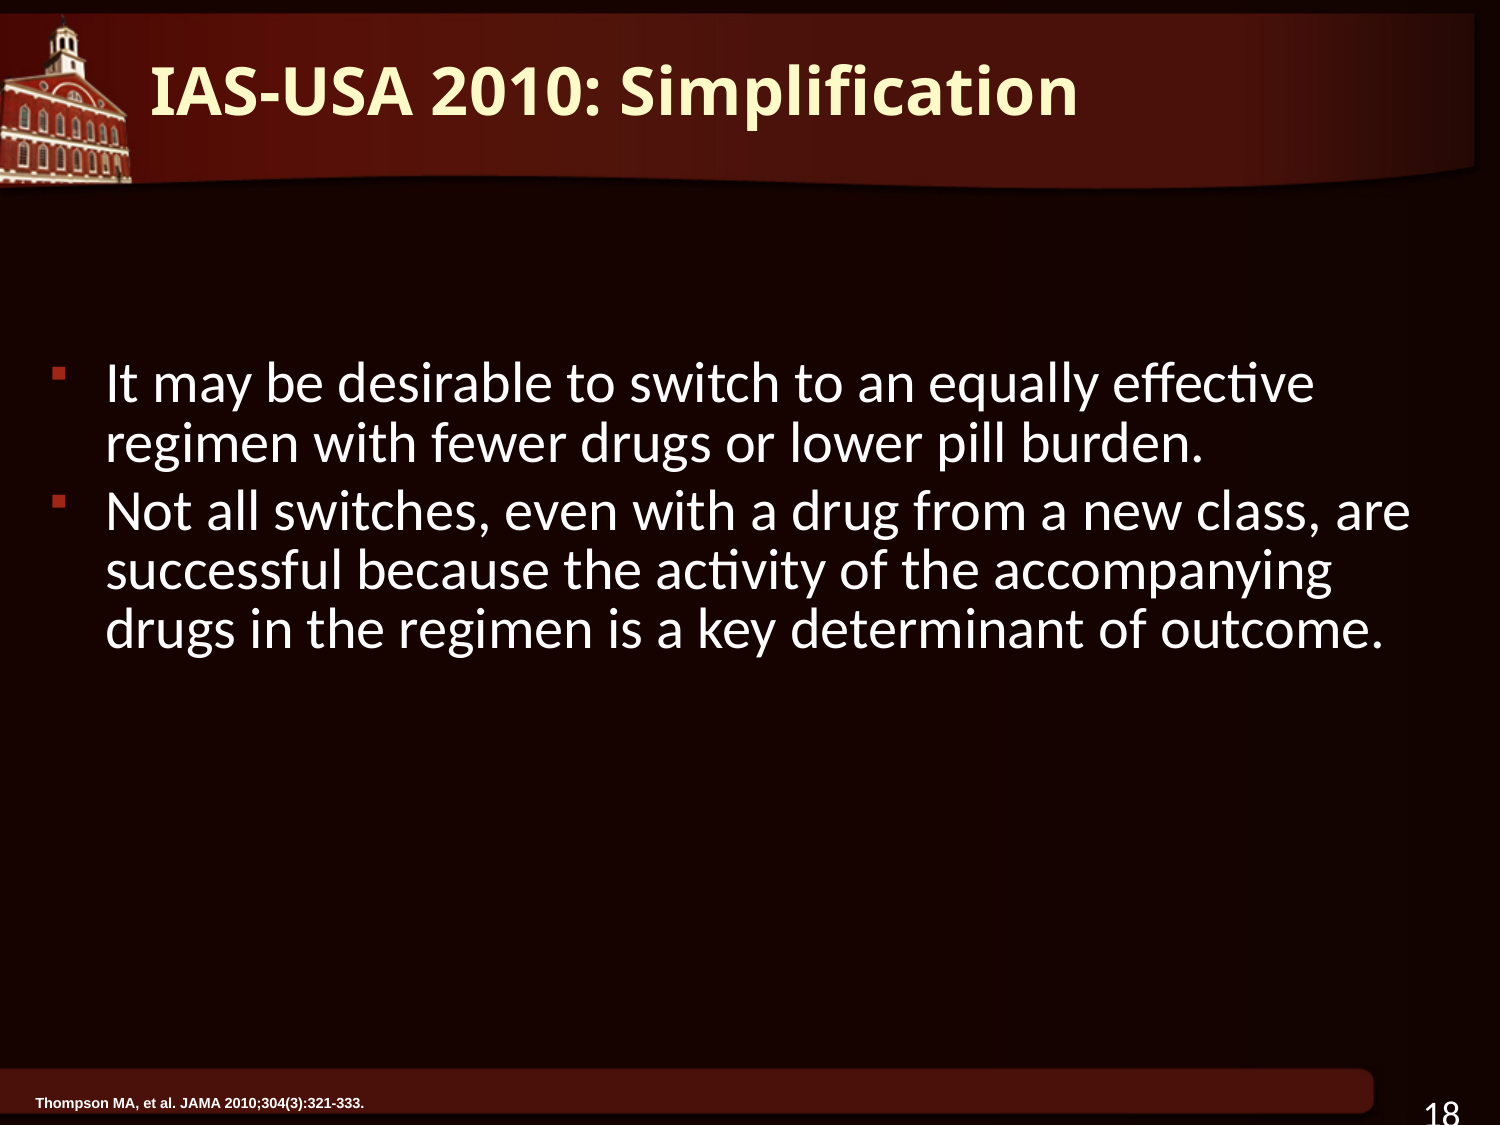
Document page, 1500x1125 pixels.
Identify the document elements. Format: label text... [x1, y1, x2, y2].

picture [0, 0, 1500, 1125]
text_box Thompson MA, et al. JAMA 2010;304(3):321-333. [20, 1086, 1392, 1119]
slide_number 18 [1407, 1082, 1488, 1125]
list It may be desirable to switch to an equally effective regimen with fewer drugs or lower pill burden. Not all switches, even with a drug from a new class, are successful because the activity of the accompanying drugs in the regimen is a key determinant of outcome. [33, 347, 1465, 1070]
title IAS-USA 2010: Simplification [135, 21, 1466, 168]
